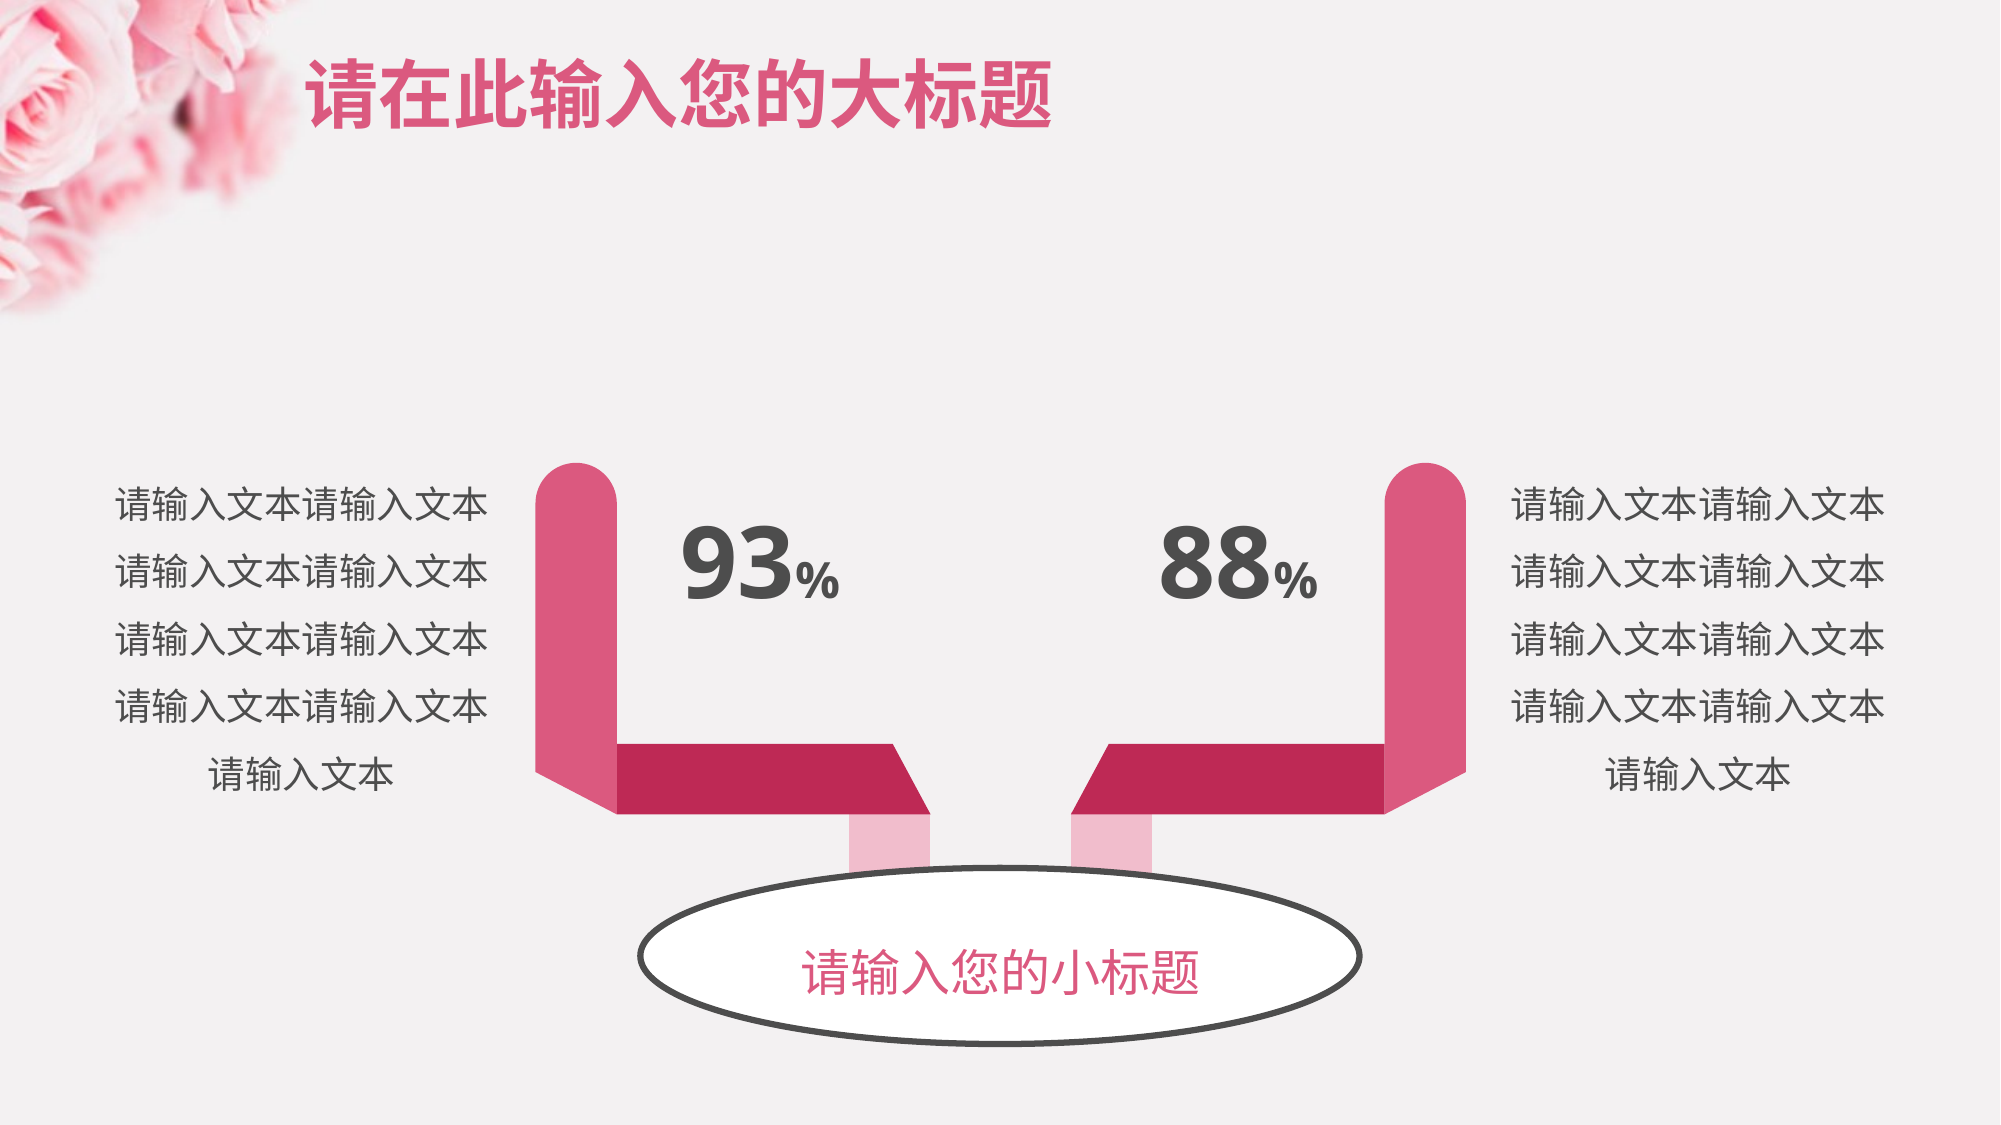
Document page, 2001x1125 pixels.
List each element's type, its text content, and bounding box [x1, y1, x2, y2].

text_box [534, 461, 618, 817]
text_box [1070, 816, 1153, 875]
text_box [1383, 461, 1467, 817]
text_box [848, 816, 932, 874]
text_box 请输入文本请输入文本请输入文本请输入文本请输入文本请输入文本请输入文本请输入文本请输入文本 [1482, 441, 1915, 813]
text_box 93% [633, 490, 888, 626]
text_box 请输入您的小标题 [639, 866, 1361, 1046]
text_box 请输入文本请输入文本请输入文本请输入文本请输入文本请输入文本请输入文本请输入文本请输入文本 [85, 441, 518, 813]
title 请在此输入您的大标题 [288, 16, 1876, 182]
text_box 88% [1111, 490, 1366, 626]
picture [0, 0, 2000, 1125]
text_box [1069, 742, 1383, 816]
text_box [618, 742, 933, 816]
